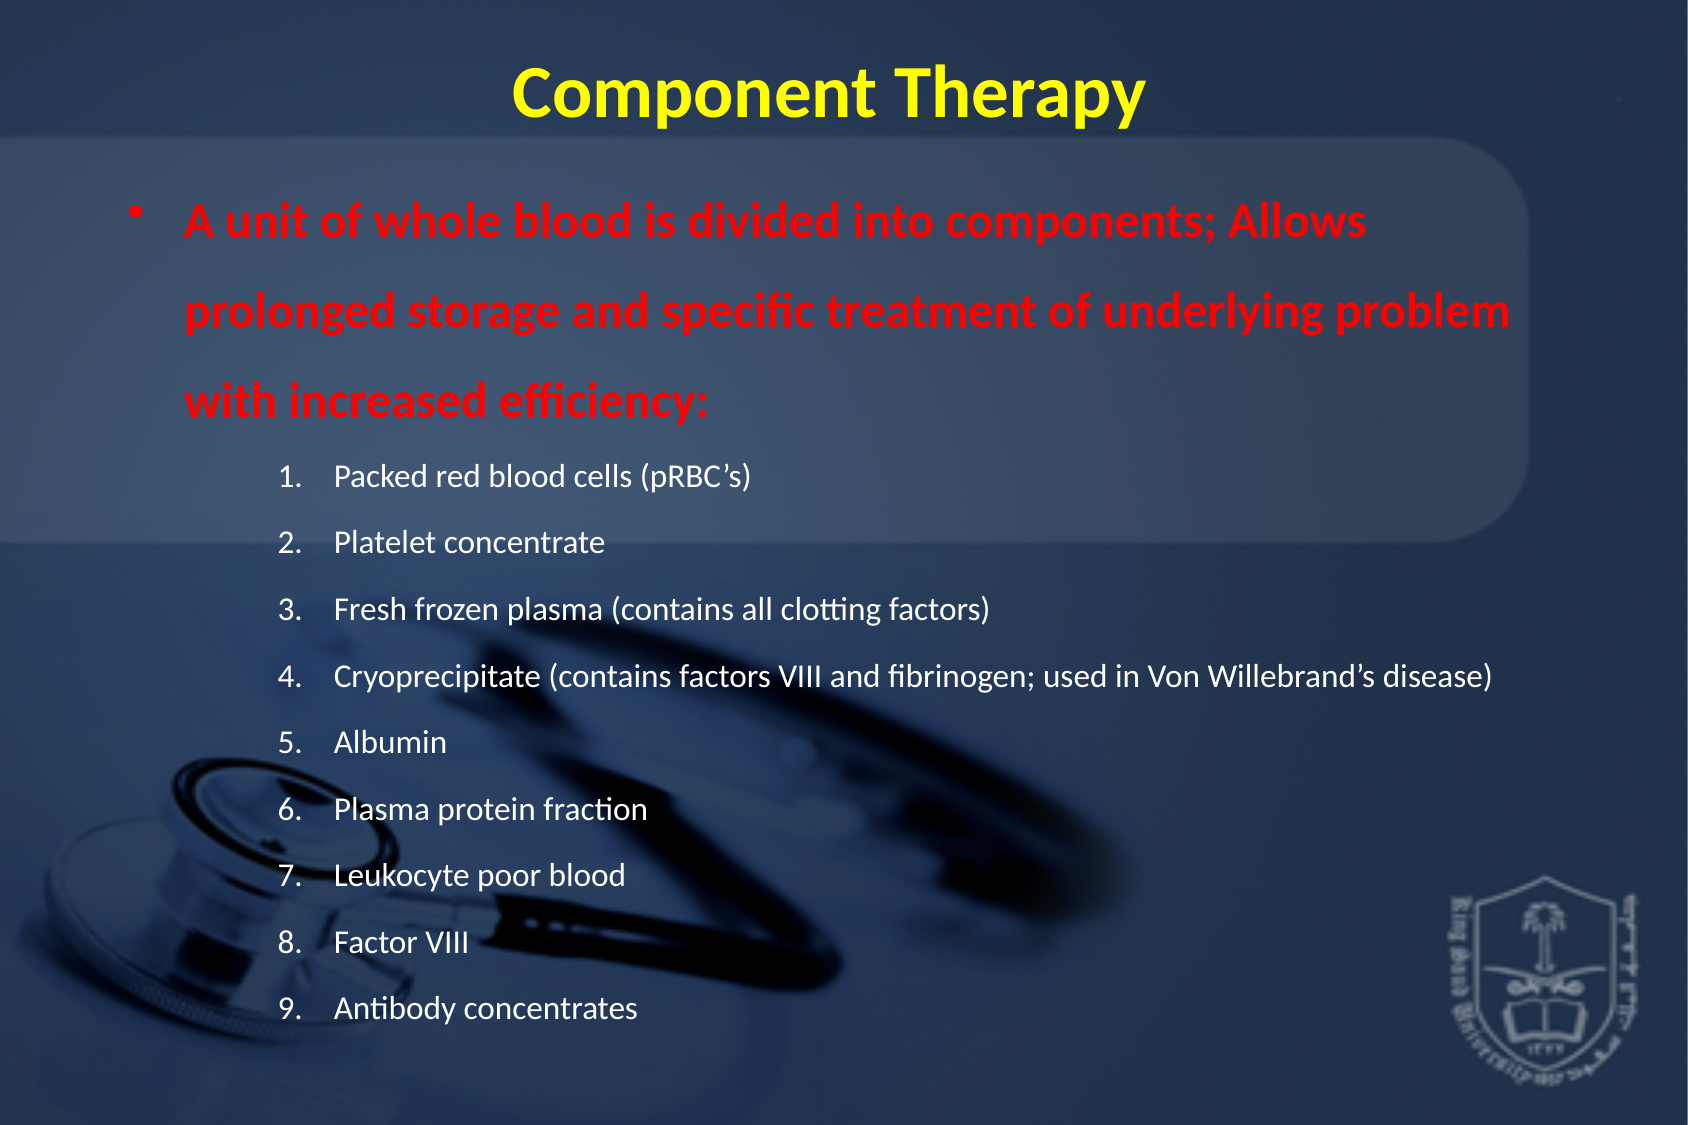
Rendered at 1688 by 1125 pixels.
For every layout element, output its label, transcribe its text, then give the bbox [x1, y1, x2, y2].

picture [0, 0, 1688, 1125]
title Component Therapy [112, 24, 1547, 149]
list A unit of whole blood is divided into components; Allows prolonged storage and specific treatment of underlying problem with increased efficiency: Packed red blood cells (pRBC’s) Platelet concentrate Fresh frozen plasma (contains all clotting factors) Cryoprecipitate (contains factors VIII and fibrinogen; used in Von Willebrand’s disease) Albumin Plasma protein fraction Leukocyte poor blood Factor VIII Antibody concentrates [112, 149, 1547, 888]
